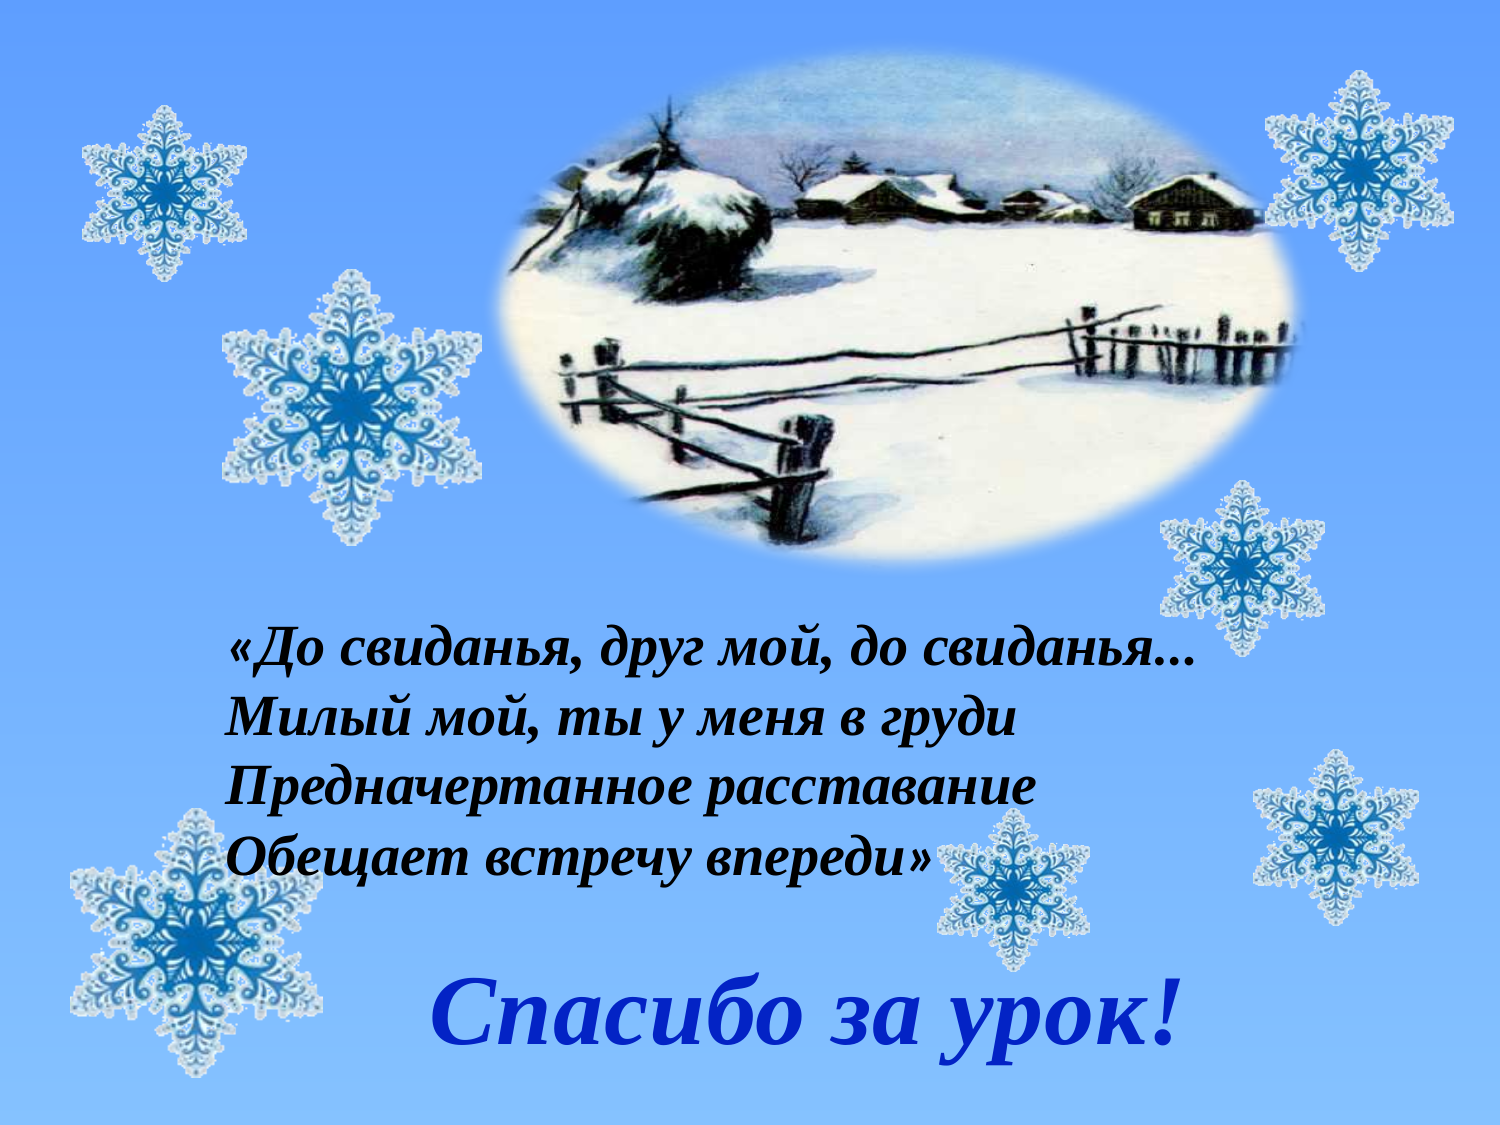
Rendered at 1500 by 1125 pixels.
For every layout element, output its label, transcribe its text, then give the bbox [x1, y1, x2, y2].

text_box Спасибо за урок! [328, 937, 1500, 1073]
picture [1253, 749, 1419, 927]
text_box «До свиданья, друг мой, до свиданья… Милый мой, ты у меня в груди Предначертанное расставание Обещает встречу впереди» [210, 599, 1500, 894]
picture [70, 808, 324, 1079]
picture [81, 34, 1454, 657]
picture [937, 808, 1091, 972]
